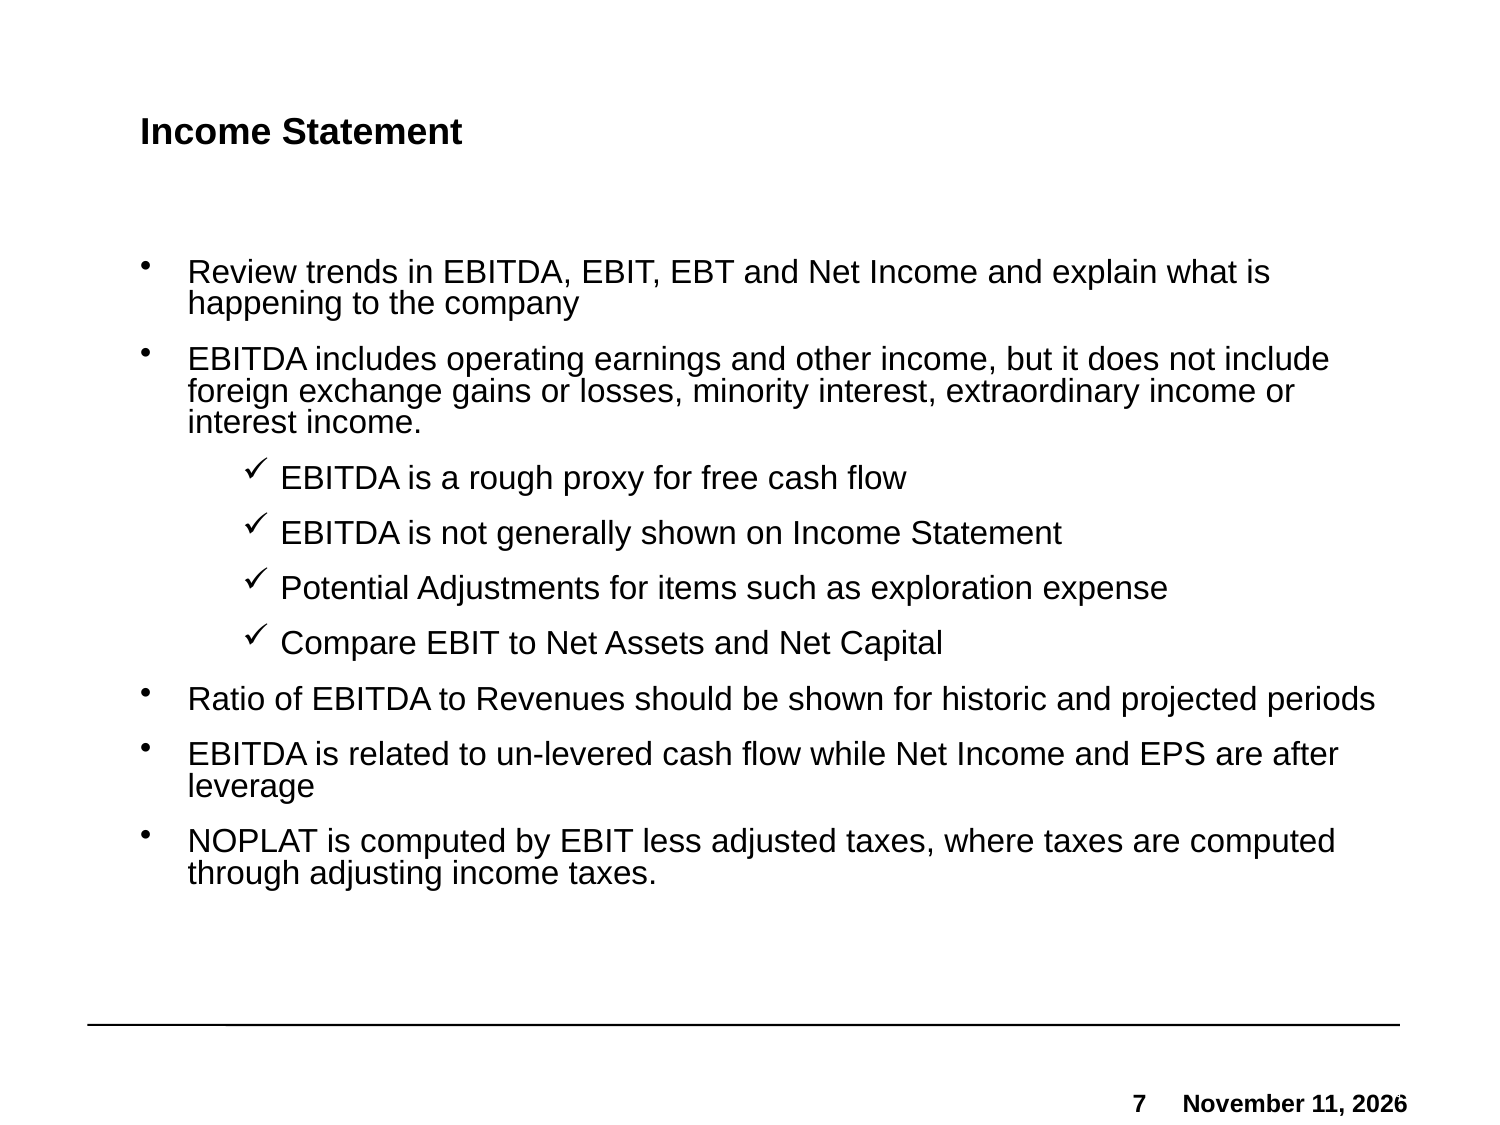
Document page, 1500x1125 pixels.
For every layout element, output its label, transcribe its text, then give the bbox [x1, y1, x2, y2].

title Income Statement [124, 99, 1401, 226]
list Review trends in EBITDA, EBIT, EBT and Net Income and explain what is happening to the company EBITDA includes operating earnings and other income, but it does not include foreign exchange gains or losses, minority interest, extraordinary income or interest income. EBITDA is a rough proxy for free cash flow EBITDA is not generally shown on Income Statement Potential Adjustments for items such as exploration expense Compare EBIT to Net Assets and Net Capital Ratio of EBITDA to Revenues should be shown for historic and projected periods EBITDA is related to un-levered cash flow while Net Income and EPS are after leverage NOPLAT is computed by EBIT less adjusted taxes, where taxes are computed through adjusting income taxes. [124, 249, 1426, 1013]
